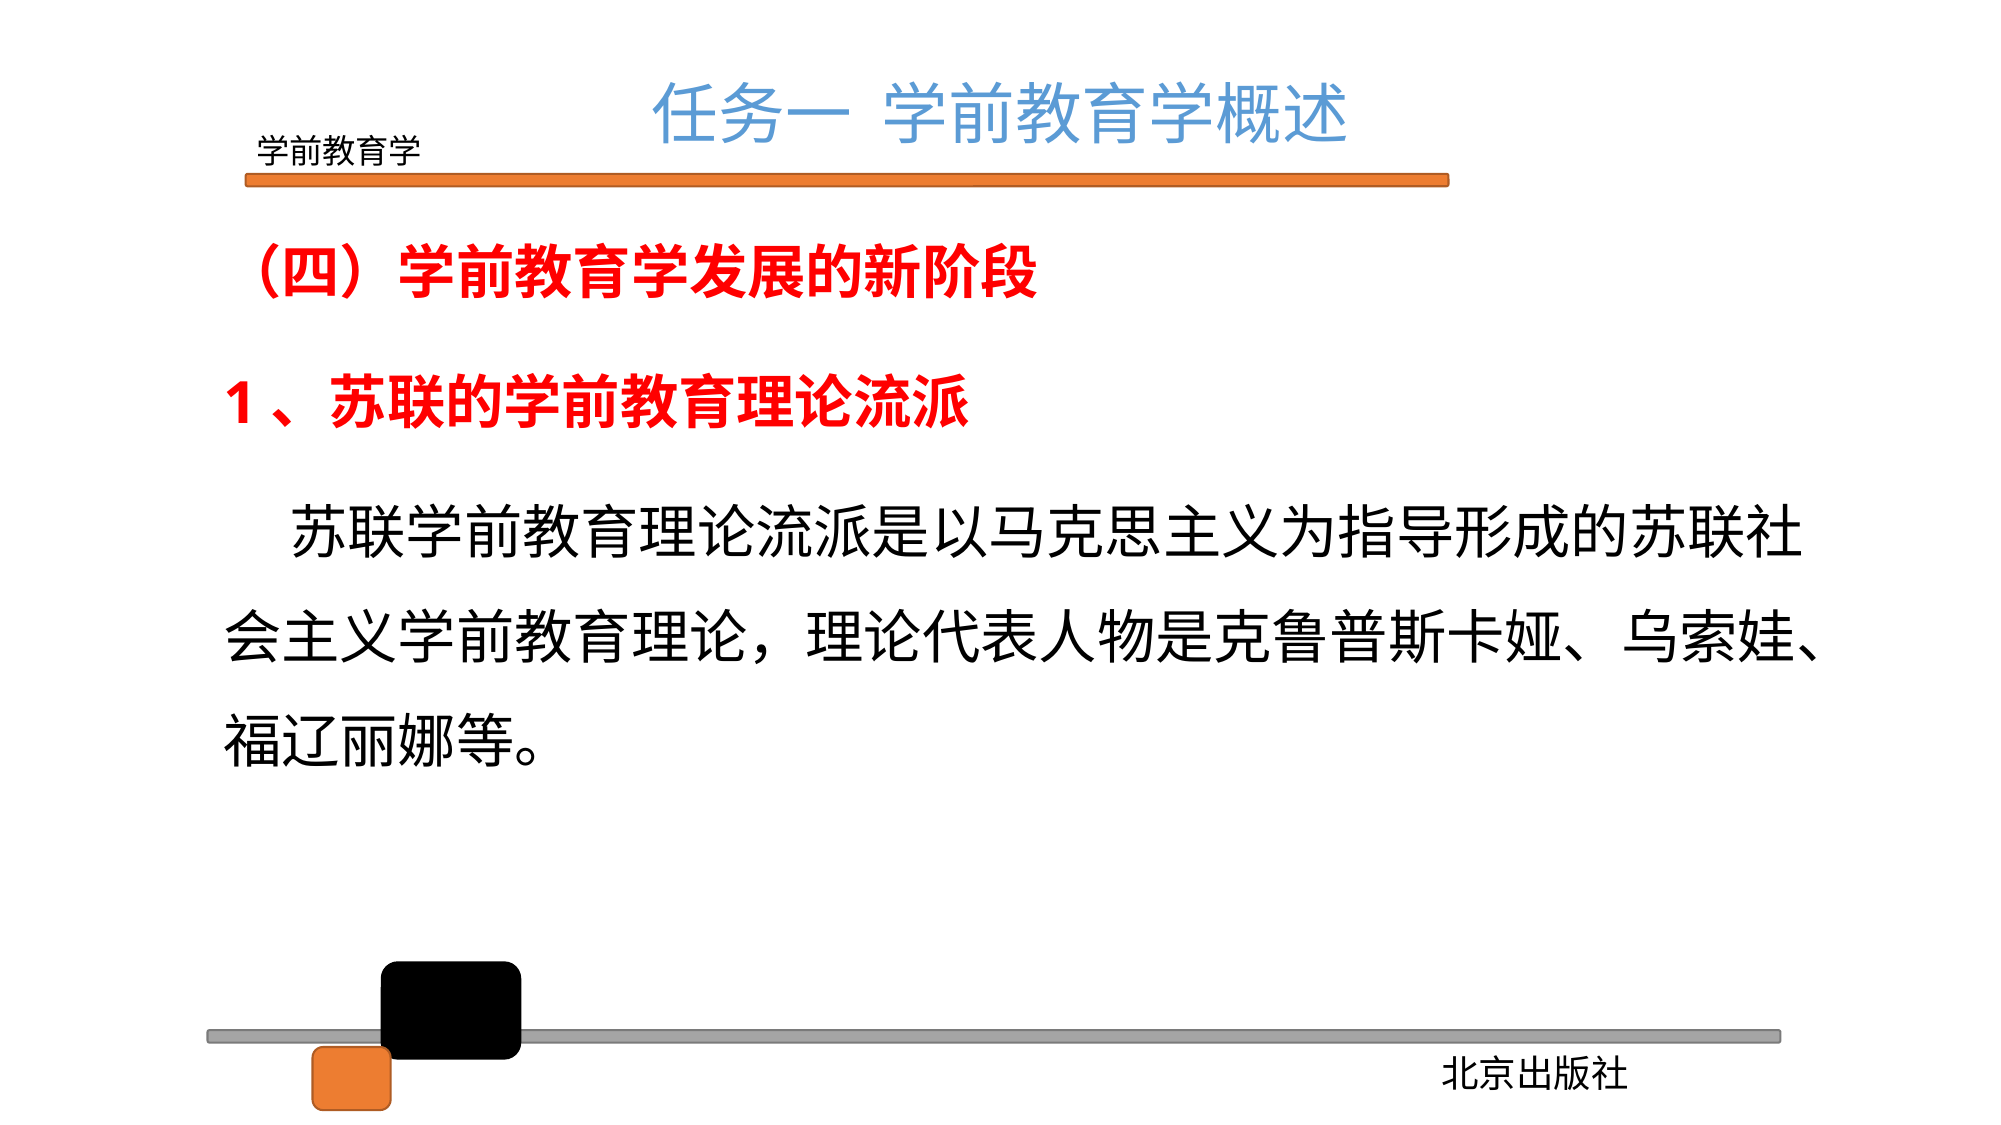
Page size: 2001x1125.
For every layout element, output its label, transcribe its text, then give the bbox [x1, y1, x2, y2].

text_box （四）学前教育学发展的新阶段 1、苏联的学前教育理论流派 苏联学前教育理论流派是以马克思主义为指导形成的苏联社会主义学前教育理论，理论代表人物是克鲁普斯卡娅、乌索娃、福辽丽娜等。 [208, 192, 1864, 782]
text_box 任务一 学前教育学概述 [636, 64, 1365, 160]
